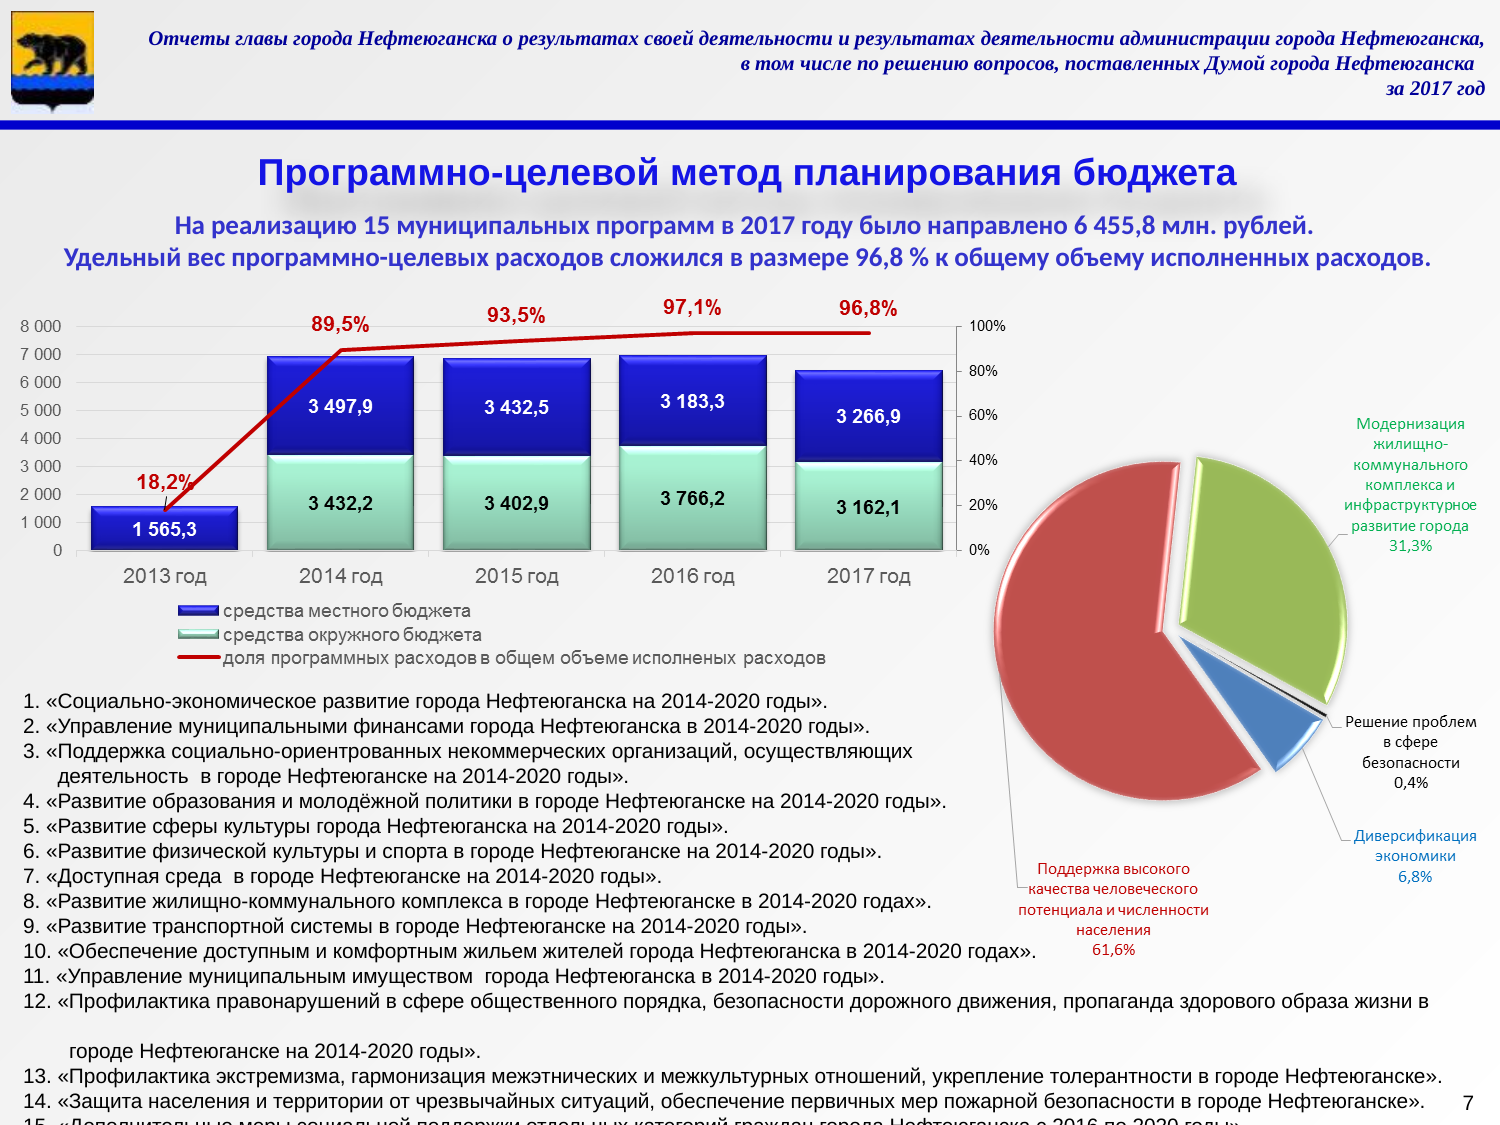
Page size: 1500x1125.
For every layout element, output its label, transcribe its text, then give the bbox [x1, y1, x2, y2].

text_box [732, 400, 1492, 1068]
slide_number 7 [1139, 1082, 1490, 1125]
text_box 1. «Социально-экономическое развитие города Нефтеюганска на 2014-2020 годы». 2. «Управление муниципальными финансами города Нефтеюганска в 2014-2020 годы». 3. «Поддержка социально-ориентрованных некоммерческих организаций, осуществляющих деятельность в городе Нефтеюганске на 2014-2020 годы». 4. «Развитие образования и молодёжной политики в городе Нефтеюганске на 2014-2020 годы». 5. «Развитие сферы культуры города Нефтеюганска на 2014-2020 годы». 6. «Развитие физической культуры и спорта в городе Нефтеюганске на 2014-2020 годы». 7. «Доступная среда в городе Нефтеюганске на 2014-2020 годы». 8. «Развитие жилищно-коммунального комплекса в городе Нефтеюганске в 2014-2020 годах». 9. «Развитие транспортной системы в городе Нефтеюганске на 2014-2020 годы». 10. «Обеспечение доступным и комфортным жильем жителей города Нефтеюганска в 2014-2020 годах». 11. «Управление муниципальным имуществом города Нефтеюганска в 2014-2020 годы». 12. «Профилактика правонарушений в сфере общественного порядка, безопасности дорожного движения, пропаганда здорового образа жизни в городе Нефтеюганске на 2014-2020 годы». 13. «Профилактика экстремизма, гармонизация межэтнических и межкультурных отношений, укрепление толерантности в городе Нефтеюганске». 14. «Защита населения и территории от чрезвычайных ситуаций, обеспечение первичных мер пожарной безопасности в городе Нефтеюганске». 15. «Дополнительные меры социальной поддержки отдельных категорий граждан города Нефтеюганска с 2016 по 2020 годы». [8, 686, 1484, 1125]
text_box Программно-целевой метод планирования бюджета [0, 142, 1498, 205]
text_box На реализацию 15 муниципальных программ в 2017 году было направлено 6 455,8 млн. рублей. Удельный вес программно-целевых расходов сложился в размере 96,8 % к общему объему исполненных расходов. [11, 195, 1484, 284]
picture [11, 11, 94, 115]
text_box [8, 276, 1019, 678]
text_box Отчеты главы города Нефтеюганска о результатах своей деятельности и результатах деятельности администрации города Нефтеюганска, в том числе по решению вопросов, поставленных Думой города Нефтеюганска за 2017 год [128, 17, 1500, 108]
